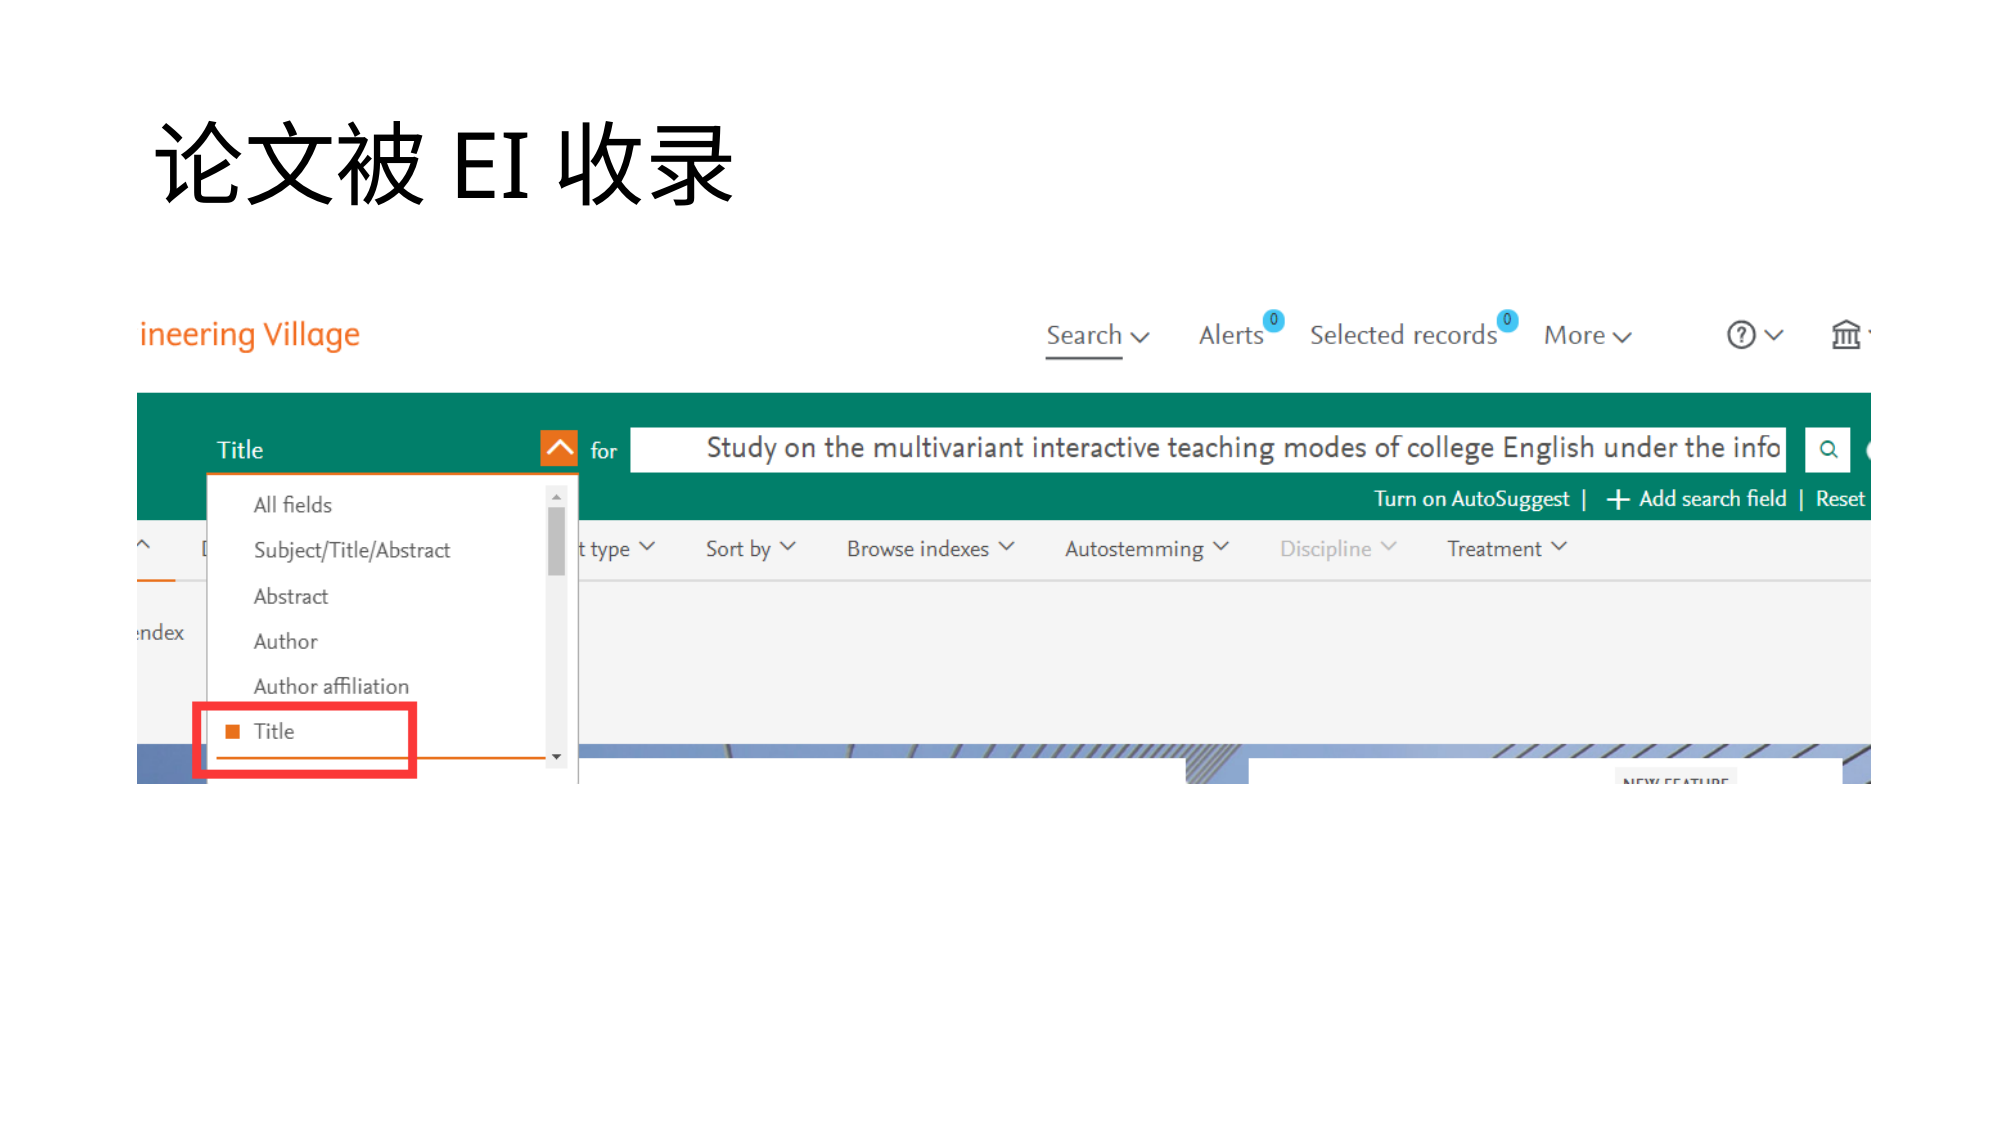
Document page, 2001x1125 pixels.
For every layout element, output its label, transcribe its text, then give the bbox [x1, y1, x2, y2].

title 论文被EI收录 [137, 59, 1863, 278]
picture [137, 299, 1871, 784]
